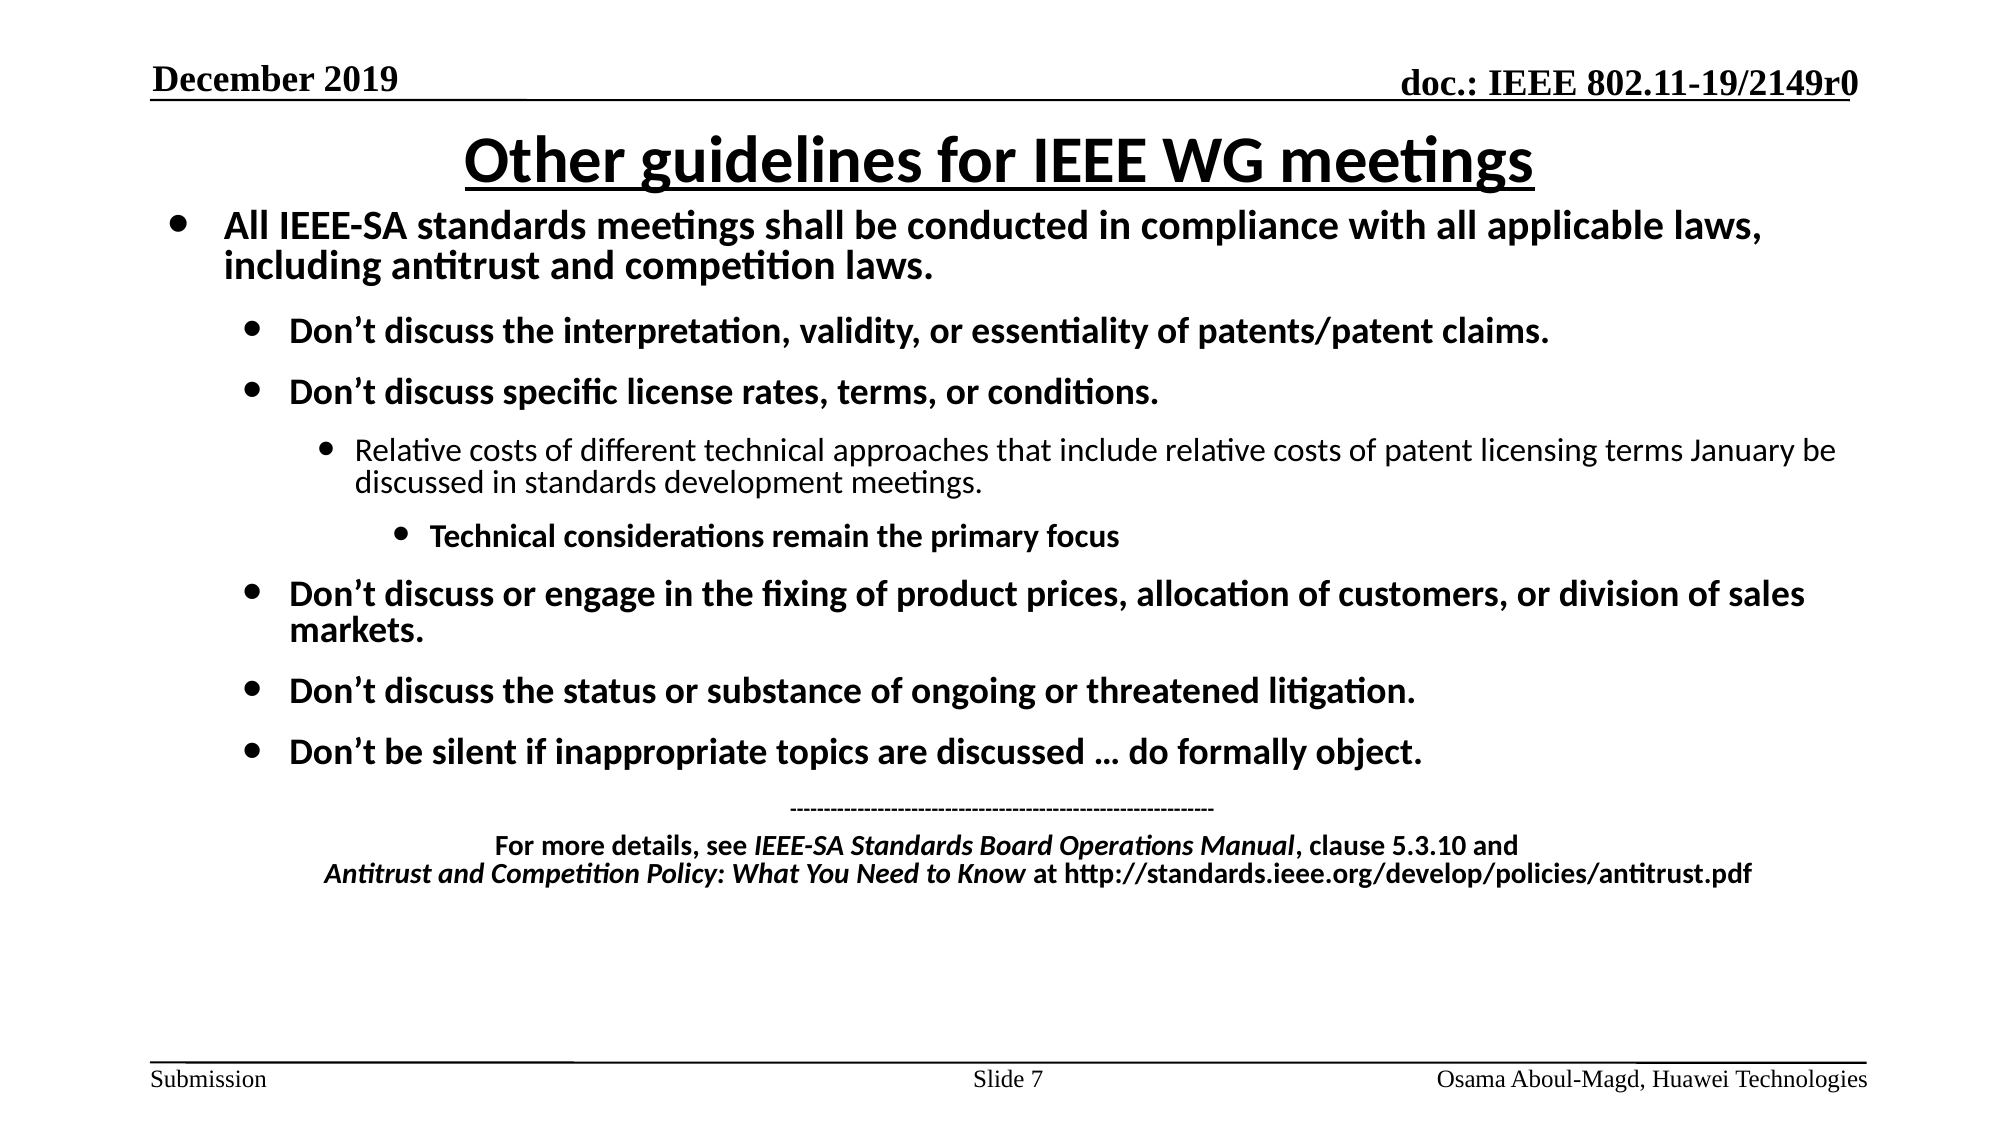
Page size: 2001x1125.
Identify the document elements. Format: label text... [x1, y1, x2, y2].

footer Osama Aboul-Magd, Huawei Technologies [1171, 1061, 1869, 1093]
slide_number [152, 54, 563, 100]
slide_number Slide 7 [950, 1061, 1067, 1123]
title Other guidelines for IEEE WG meetings [362, 112, 1638, 199]
list All IEEE-SA standards meetings shall be conducted in compliance with all applicable laws, including antitrust and competition laws. Don’t discuss the interpretation, validity, or essentiality of patents/patent claims. Don’t discuss specific license rates, terms, or conditions. Relative costs of different technical approaches that include relative costs of patent licensing terms January be discussed in standards development meetings. Technical considerations remain the primary focus Don’t discuss or engage in the fixing of product prices, allocation of customers, or division of sales markets. Don’t discuss the status or substance of ongoing or threatened litigation. Don’t be silent if inappropriate topics are discussed … do formally object. --------------------------------------------------------------- For more details, see IEEE-SA Standards Board Operations Manual, clause 5.3.10 and Antitrust and Competition Policy: What You Need to Know at http://standards.ieee.org/develop/policies/antitrust.pdf [152, 199, 1869, 875]
